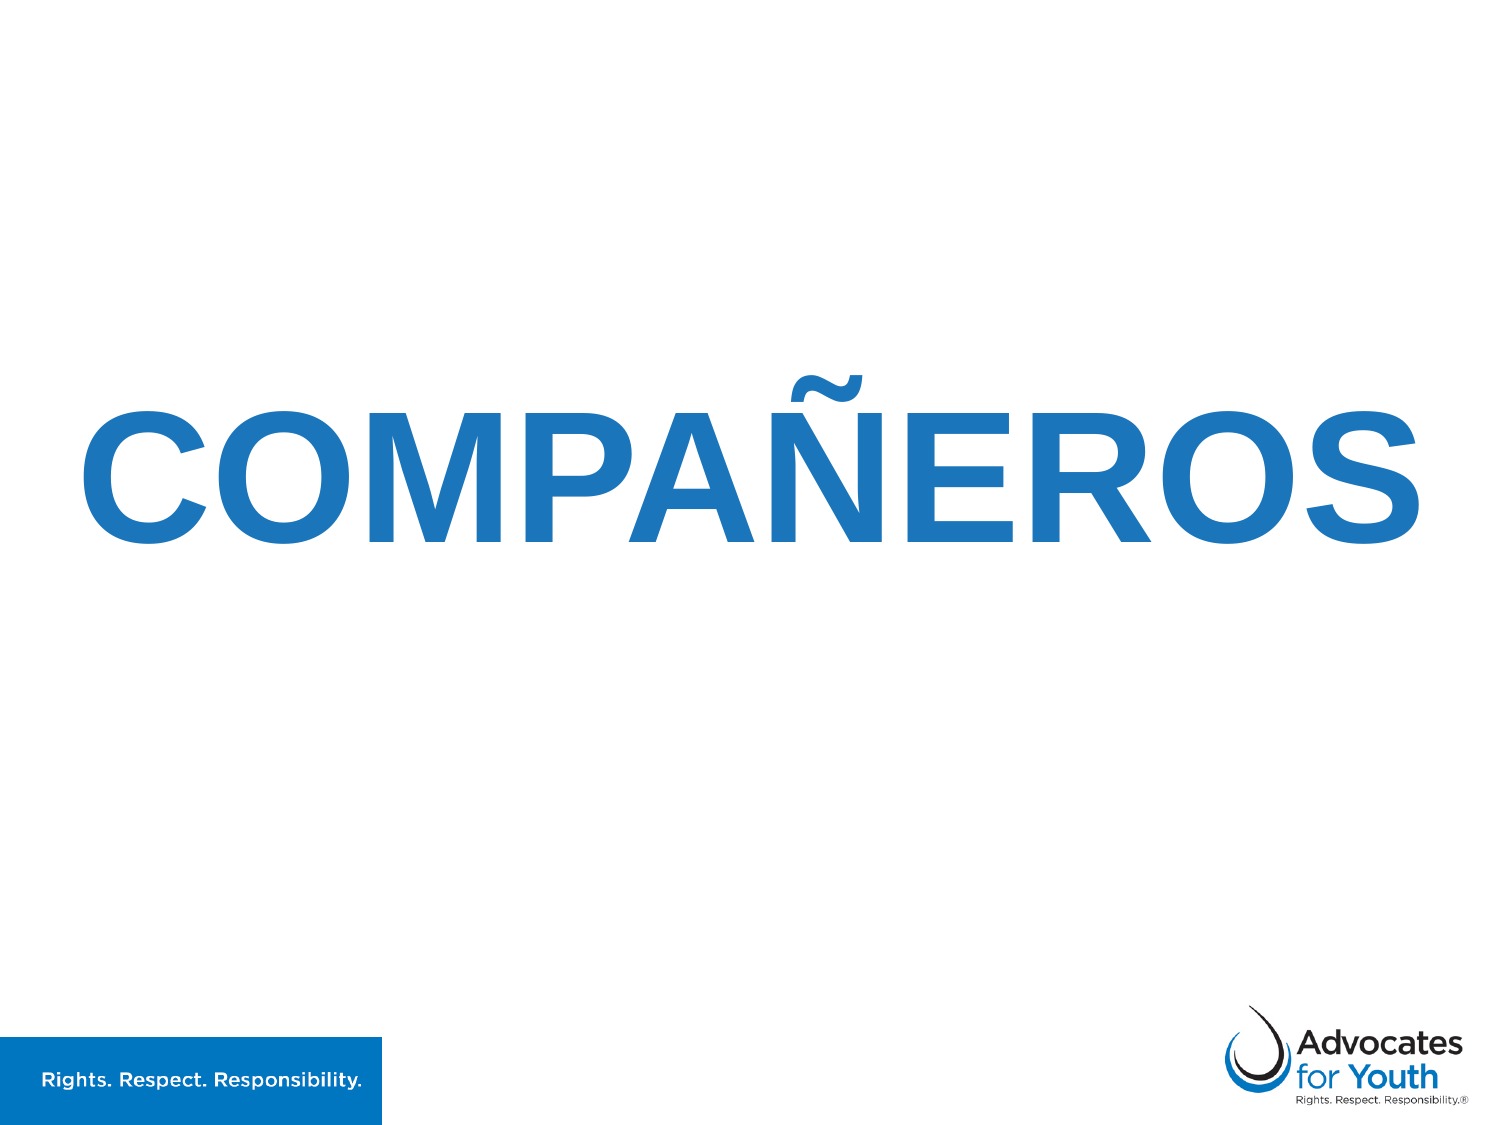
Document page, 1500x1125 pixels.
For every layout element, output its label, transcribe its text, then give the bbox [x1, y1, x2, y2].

picture [1200, 990, 1500, 1125]
list COMPAÑEROS [0, 347, 1500, 940]
picture [0, 1037, 382, 1125]
